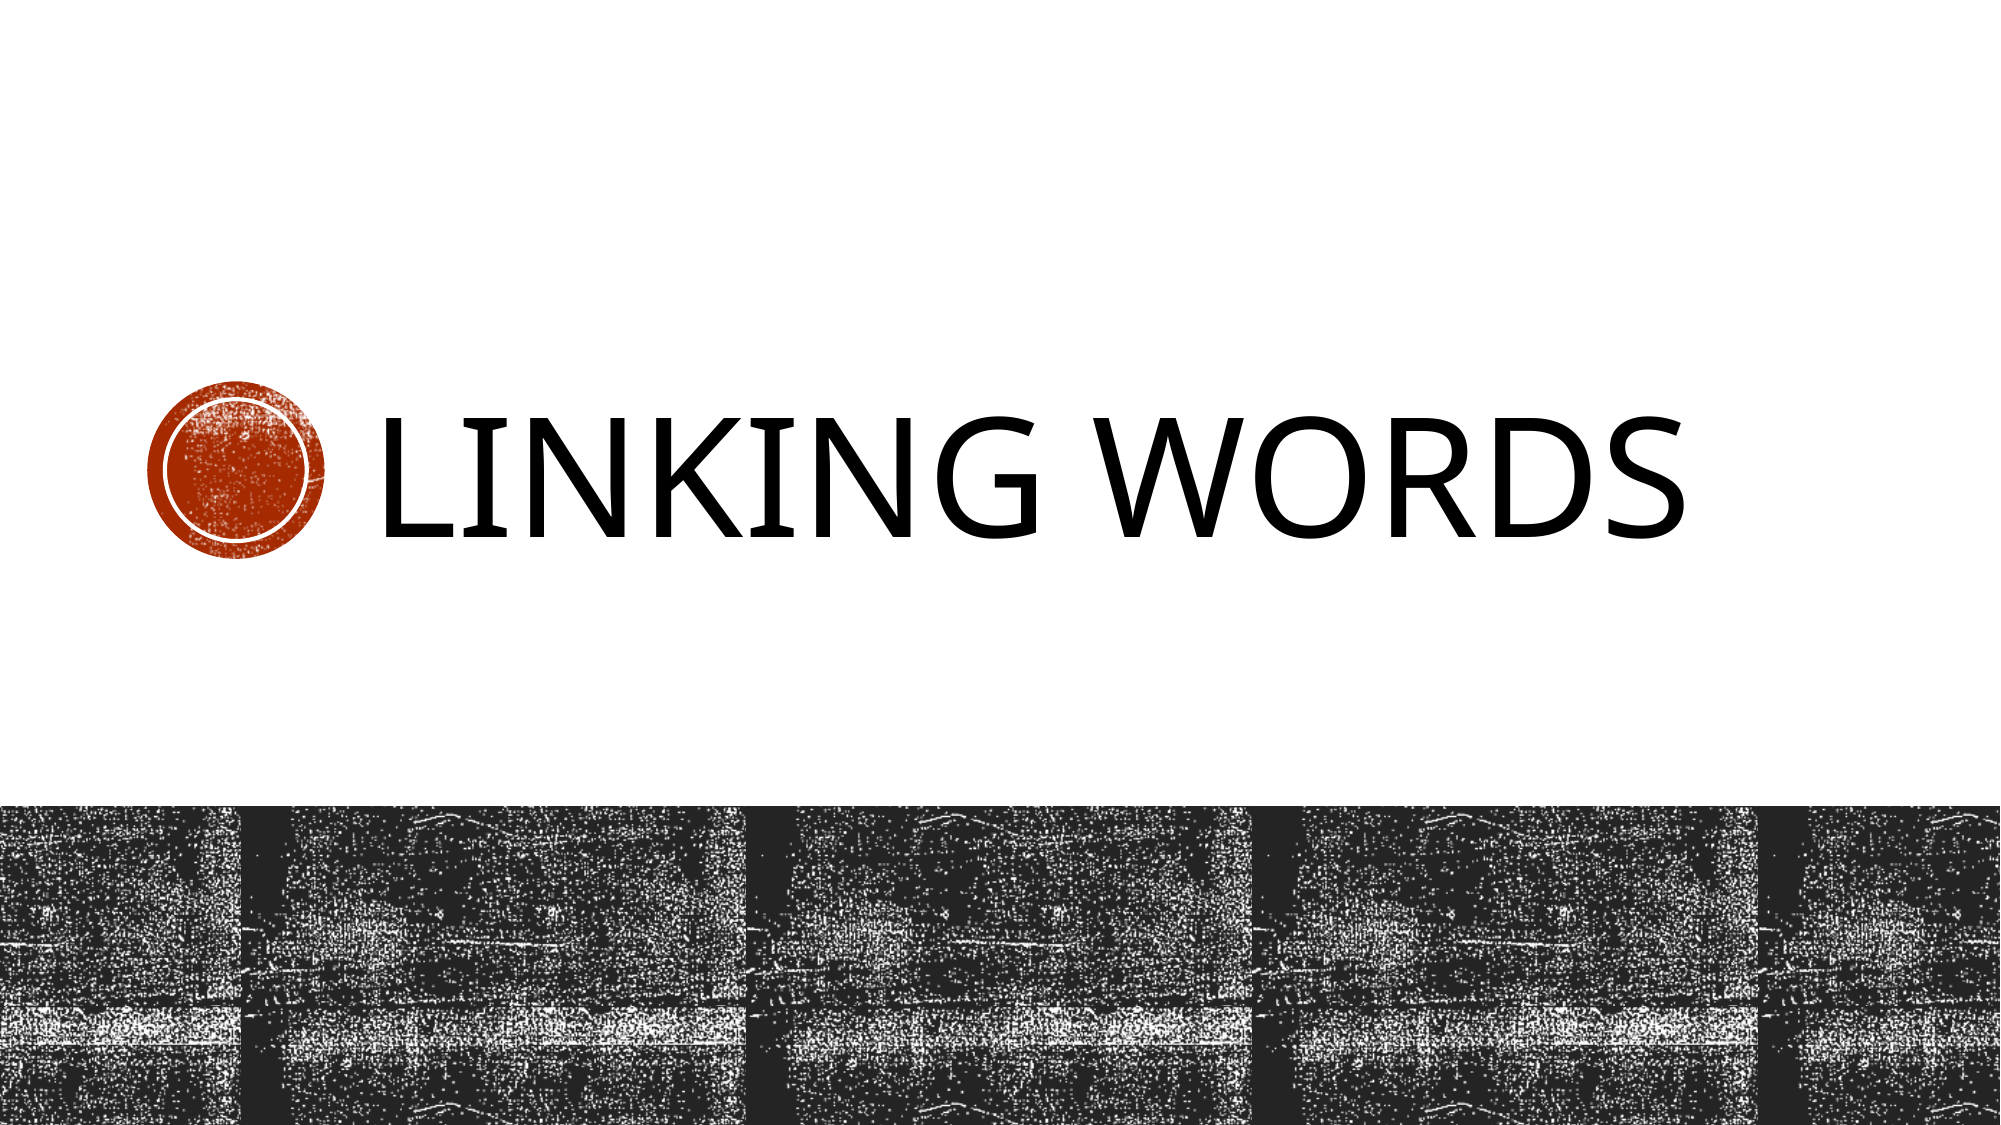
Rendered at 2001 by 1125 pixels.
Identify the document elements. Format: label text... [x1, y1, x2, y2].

title Linking words [355, 201, 1878, 779]
